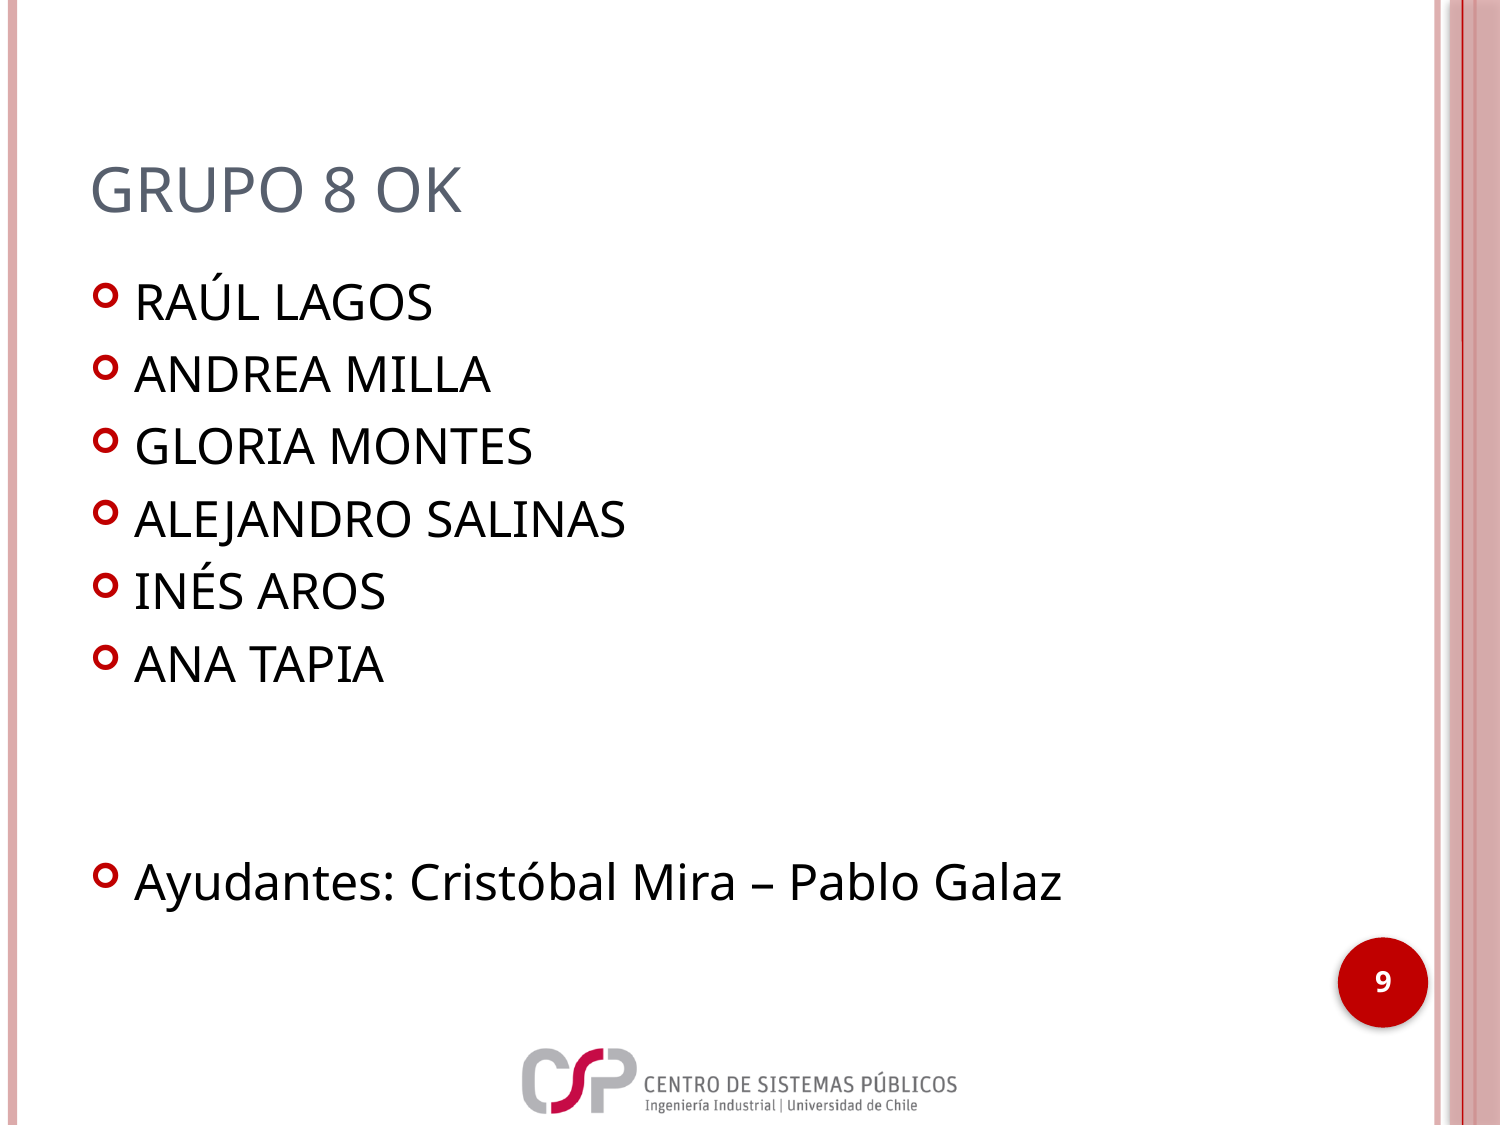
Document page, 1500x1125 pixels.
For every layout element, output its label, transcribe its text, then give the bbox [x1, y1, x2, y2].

picture [513, 1043, 966, 1119]
slide_number 9 [1333, 940, 1434, 1026]
list RAÚL LAGOS ANDREA MILLA GLORIA MONTES ALEJANDRO SALINAS INÉS AROS ANA TAPIA Ayudantes: Cristóbal Mira – Pablo Galaz [74, 262, 1301, 1063]
title GRUPO 8 OK [75, 45, 1300, 233]
